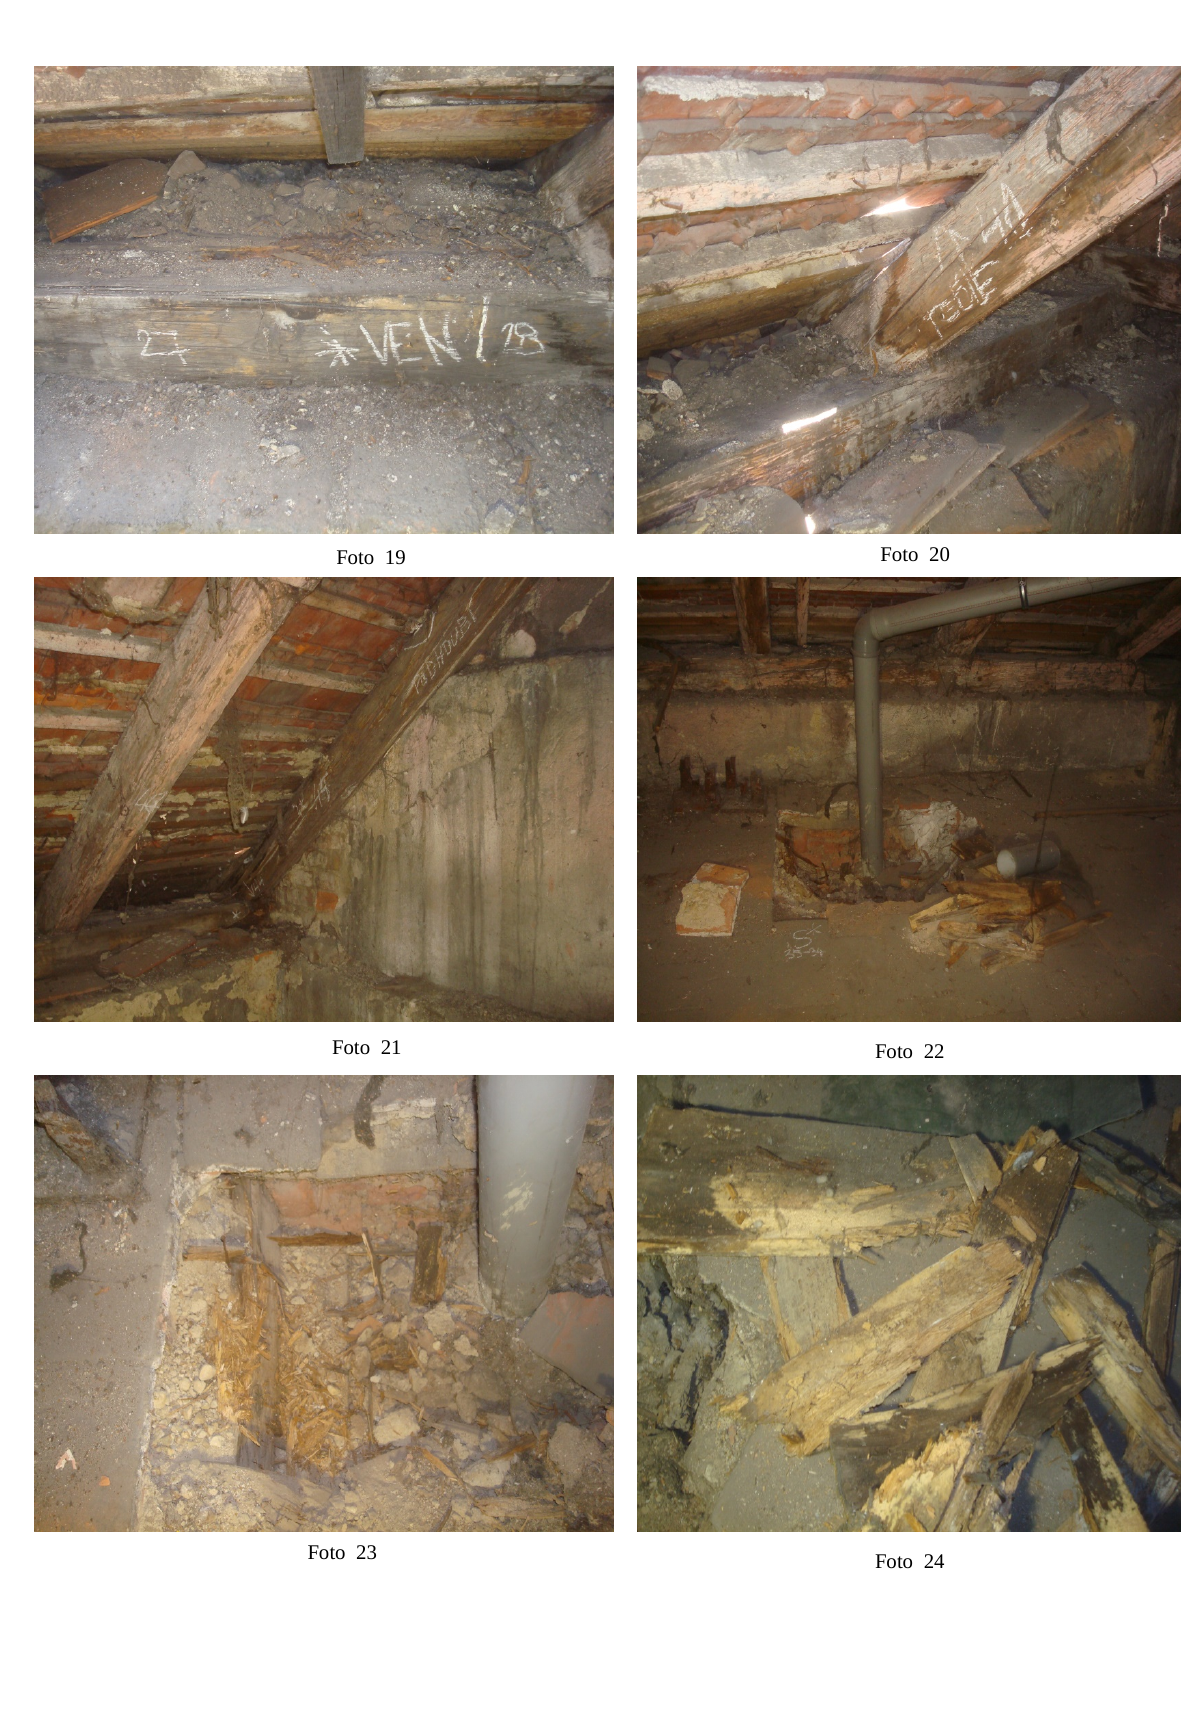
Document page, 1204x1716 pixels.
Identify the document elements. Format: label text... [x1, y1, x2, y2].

picture [34, 1075, 614, 1532]
text_box Foto 20 [692, 541, 1138, 574]
text_box Foto 21 [230, 1030, 504, 1074]
text_box Foto 24 [672, 1540, 1148, 1581]
picture [34, 66, 614, 534]
picture [636, 1075, 1181, 1532]
picture [636, 66, 1181, 534]
text_box Foto 23 [71, 1538, 614, 1571]
text_box Foto 19 [230, 541, 512, 576]
picture [34, 577, 614, 1022]
text_box Foto 22 [769, 1030, 1051, 1074]
picture [636, 577, 1181, 1022]
